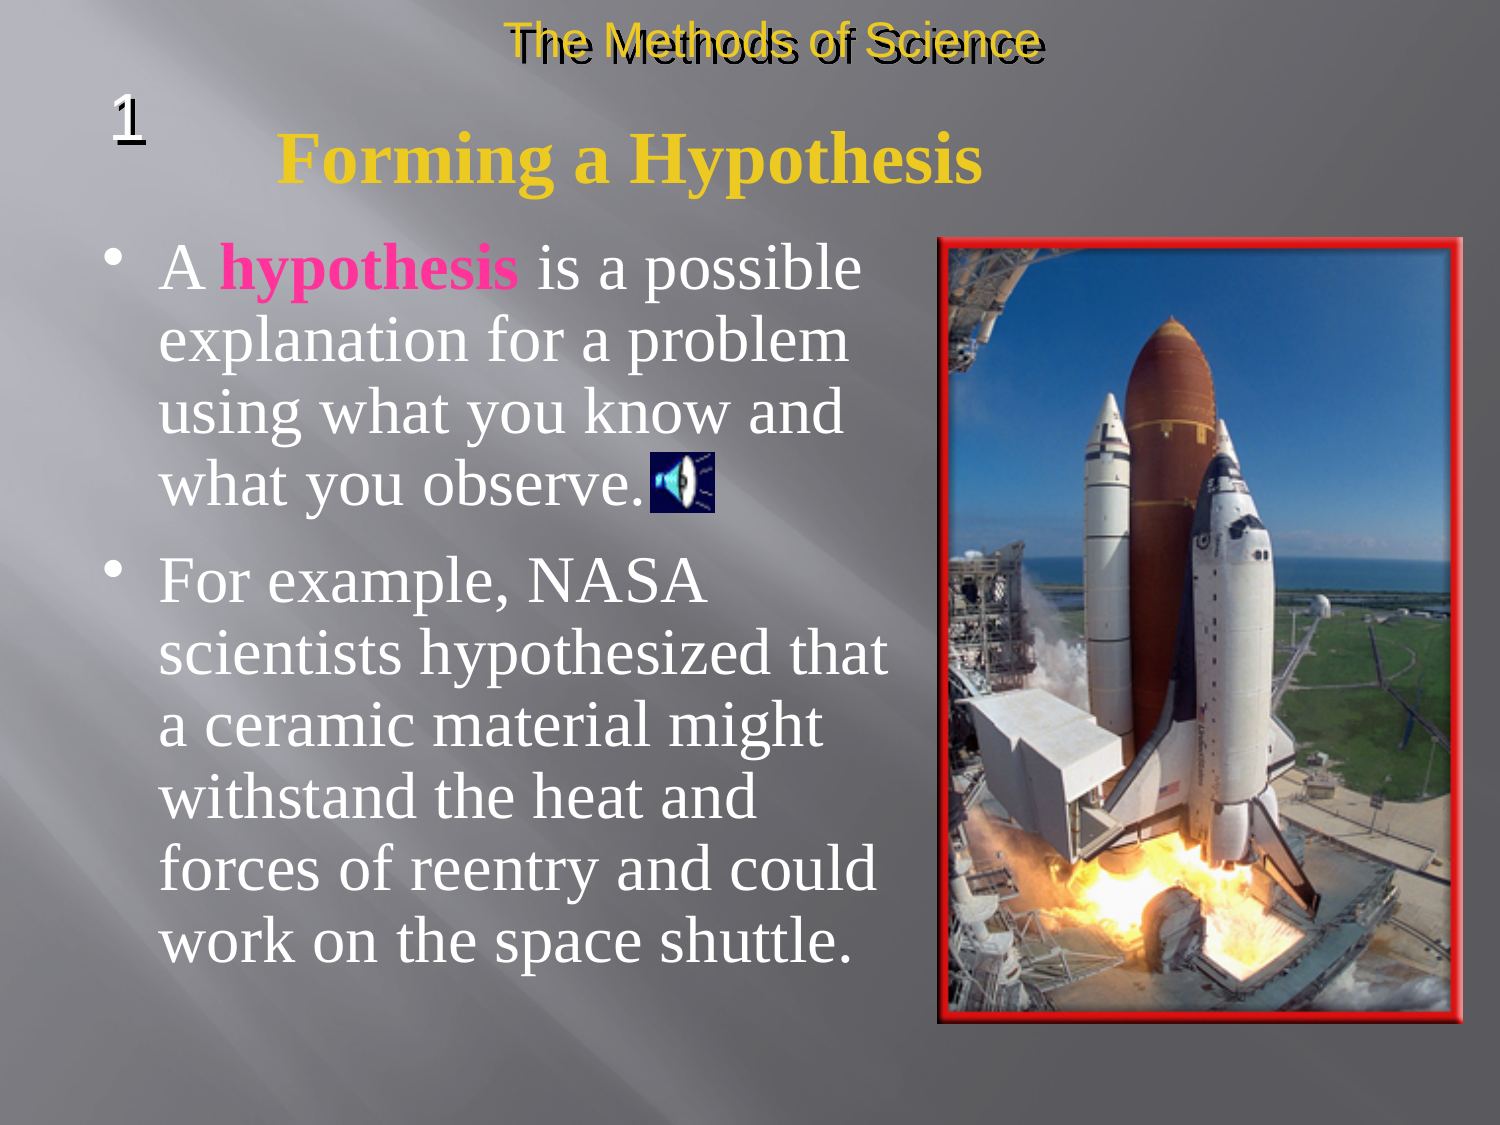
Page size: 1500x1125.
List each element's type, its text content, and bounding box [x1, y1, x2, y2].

text_box A hypothesis is a possible explanation for a problem using what you know and what you observe. [87, 224, 900, 528]
text_box Forming a Hypothesis [261, 111, 1300, 208]
text_box 1 [93, 66, 161, 162]
picture [649, 451, 715, 513]
text_box For example, NASA scientists hypothesized that a ceramic material might withstand the heat and forces of reentry and could work on the space shuttle. [87, 537, 913, 984]
picture [937, 237, 1463, 1025]
text_box The Methods of Science [487, 0, 1057, 75]
